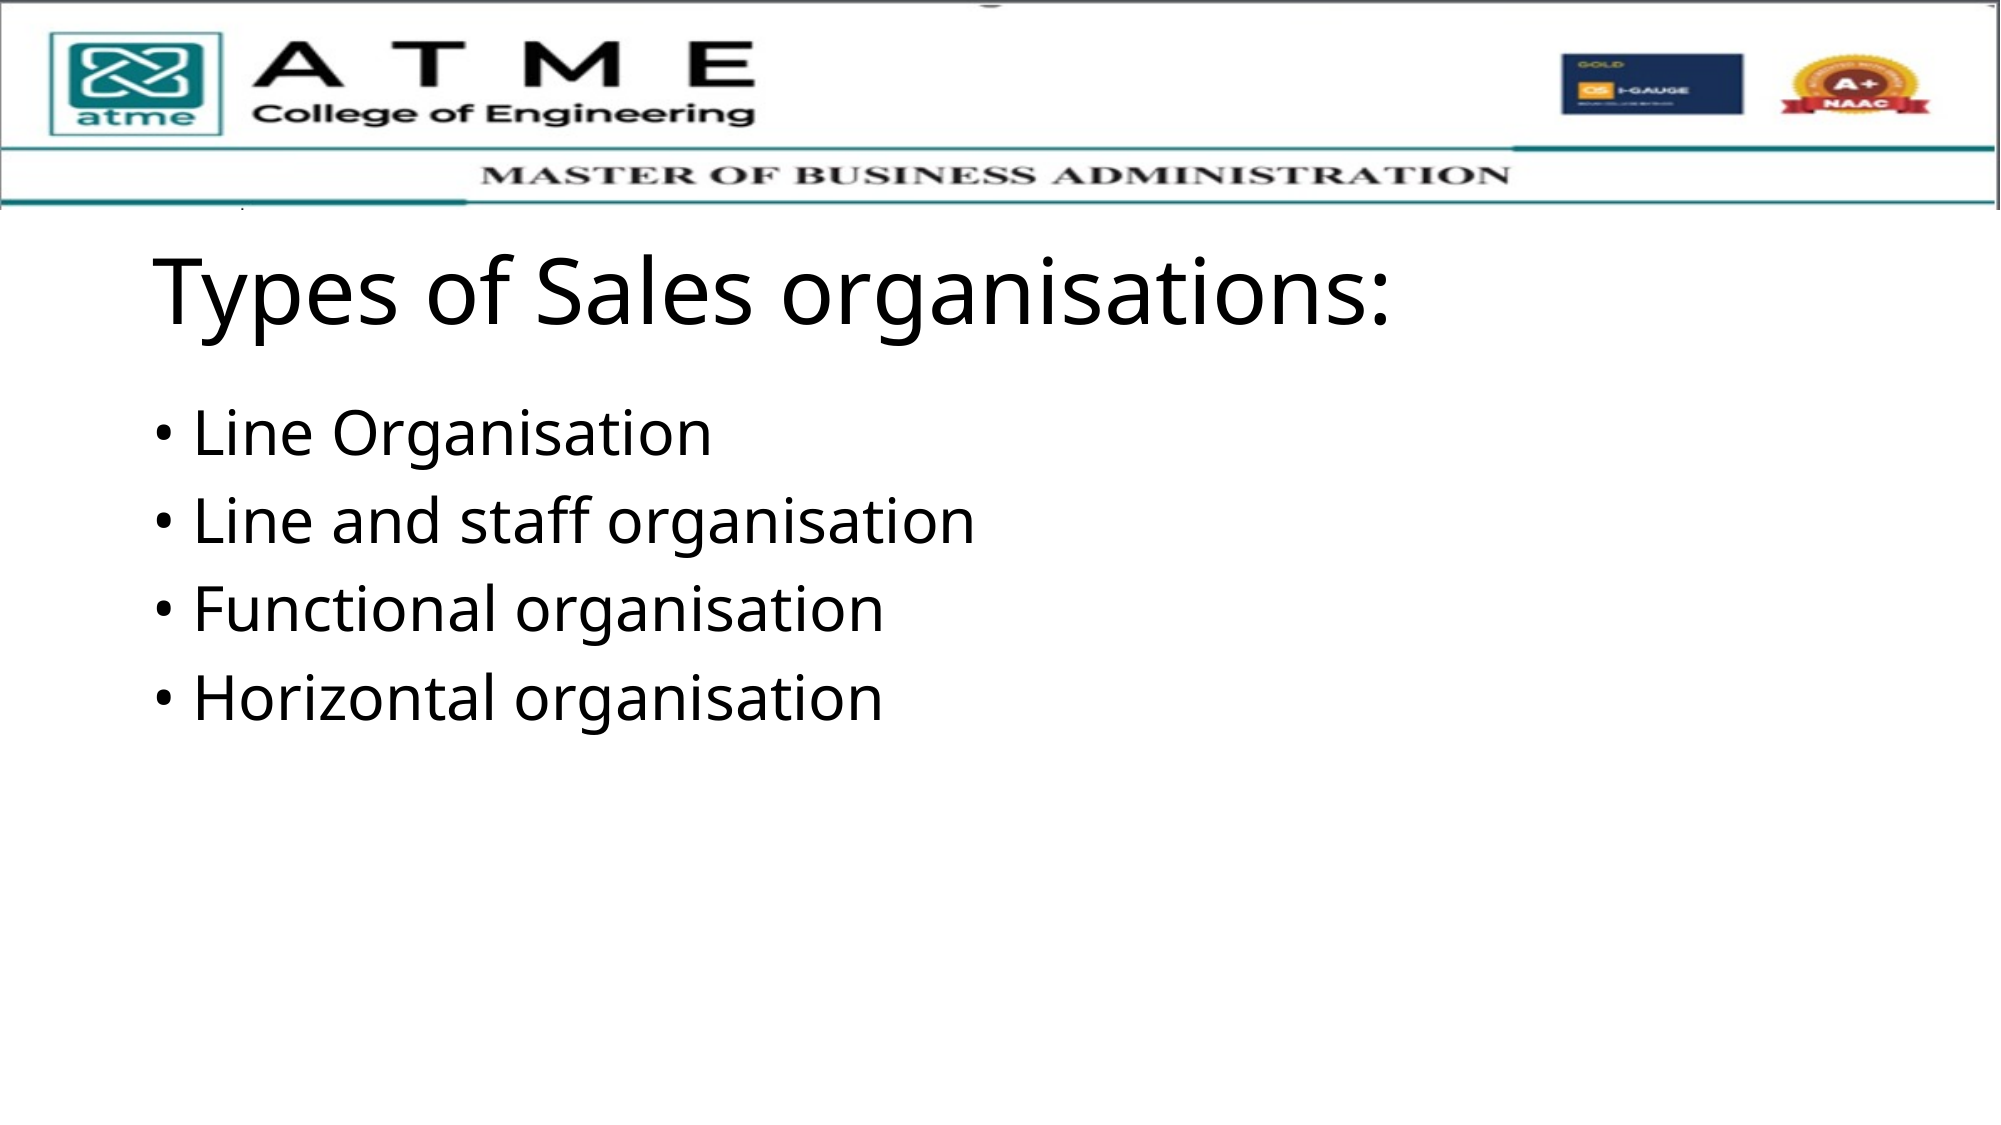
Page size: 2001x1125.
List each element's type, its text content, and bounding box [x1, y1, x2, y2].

title Types of Sales organisations: [137, 229, 1863, 361]
picture [0, 0, 2000, 210]
list • Line Organisation • Line and staff organisation • Functional organisation • Horizontal organisation [137, 393, 1863, 1111]
